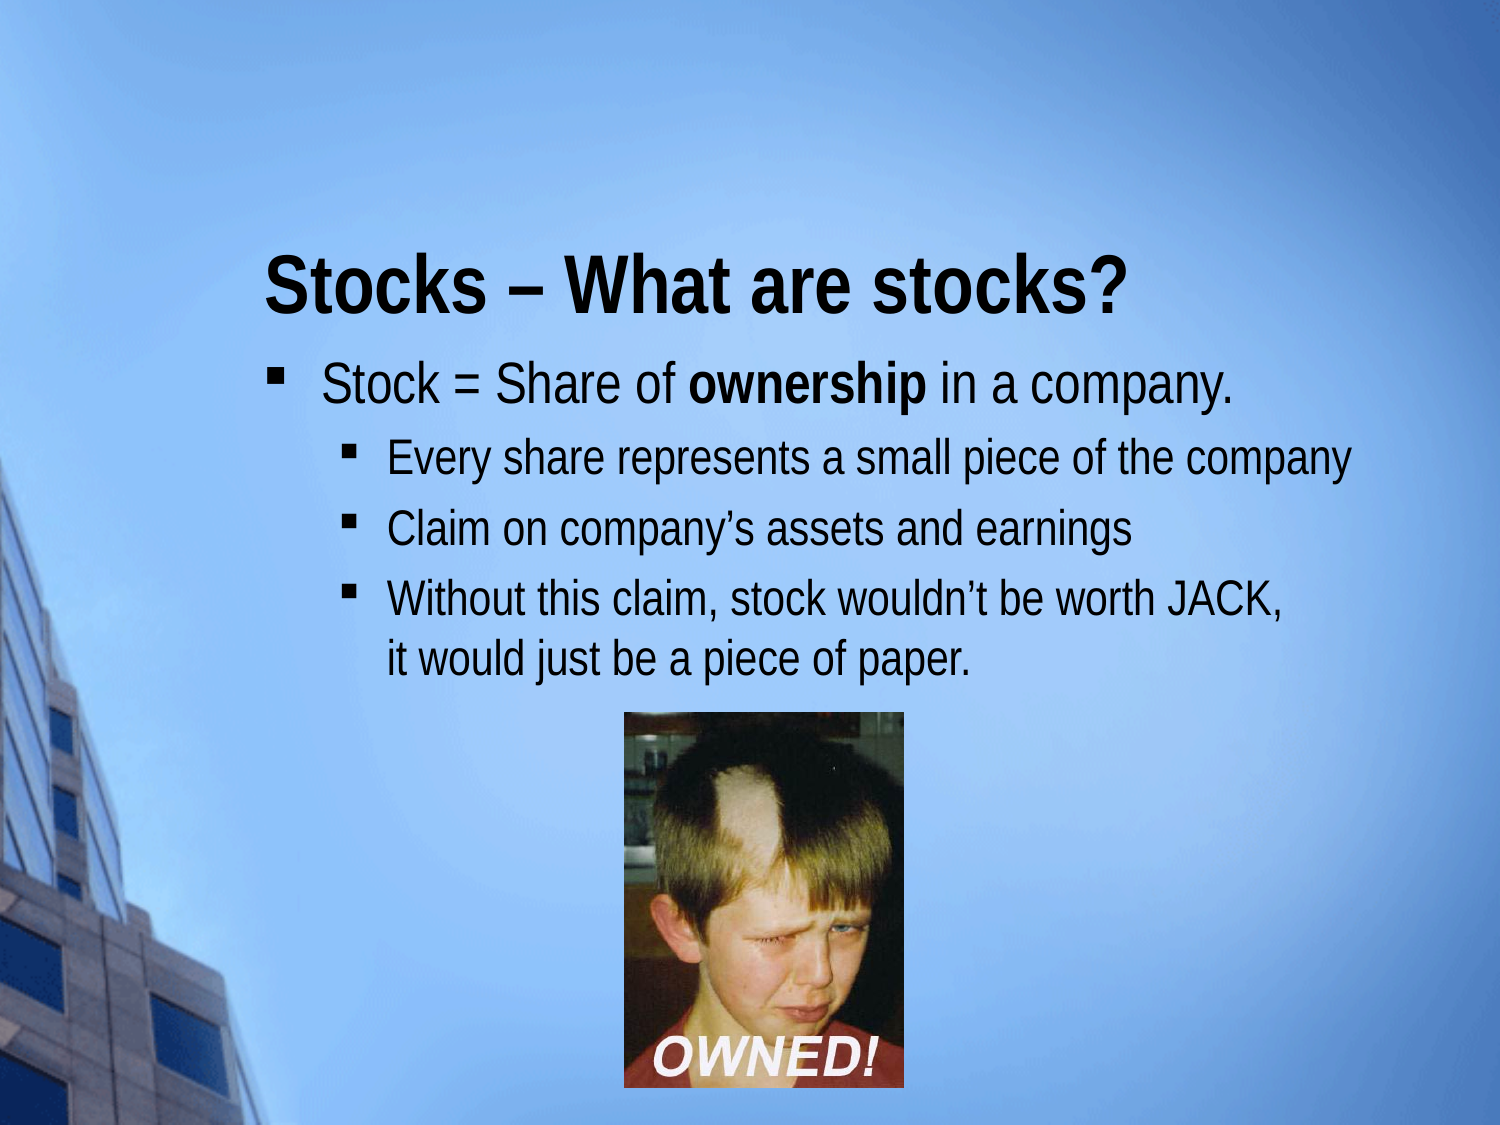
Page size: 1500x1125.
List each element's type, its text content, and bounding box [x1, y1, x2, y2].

list Stock = Share of ownership in a company. Every share represents a small piece of the company Claim on company’s assets and earnings Without this claim, stock wouldn’t be worth JACK, it would just be a piece of paper. [249, 337, 1413, 913]
title Stocks – What are stocks? [249, 112, 1413, 337]
picture [0, 0, 1500, 1125]
